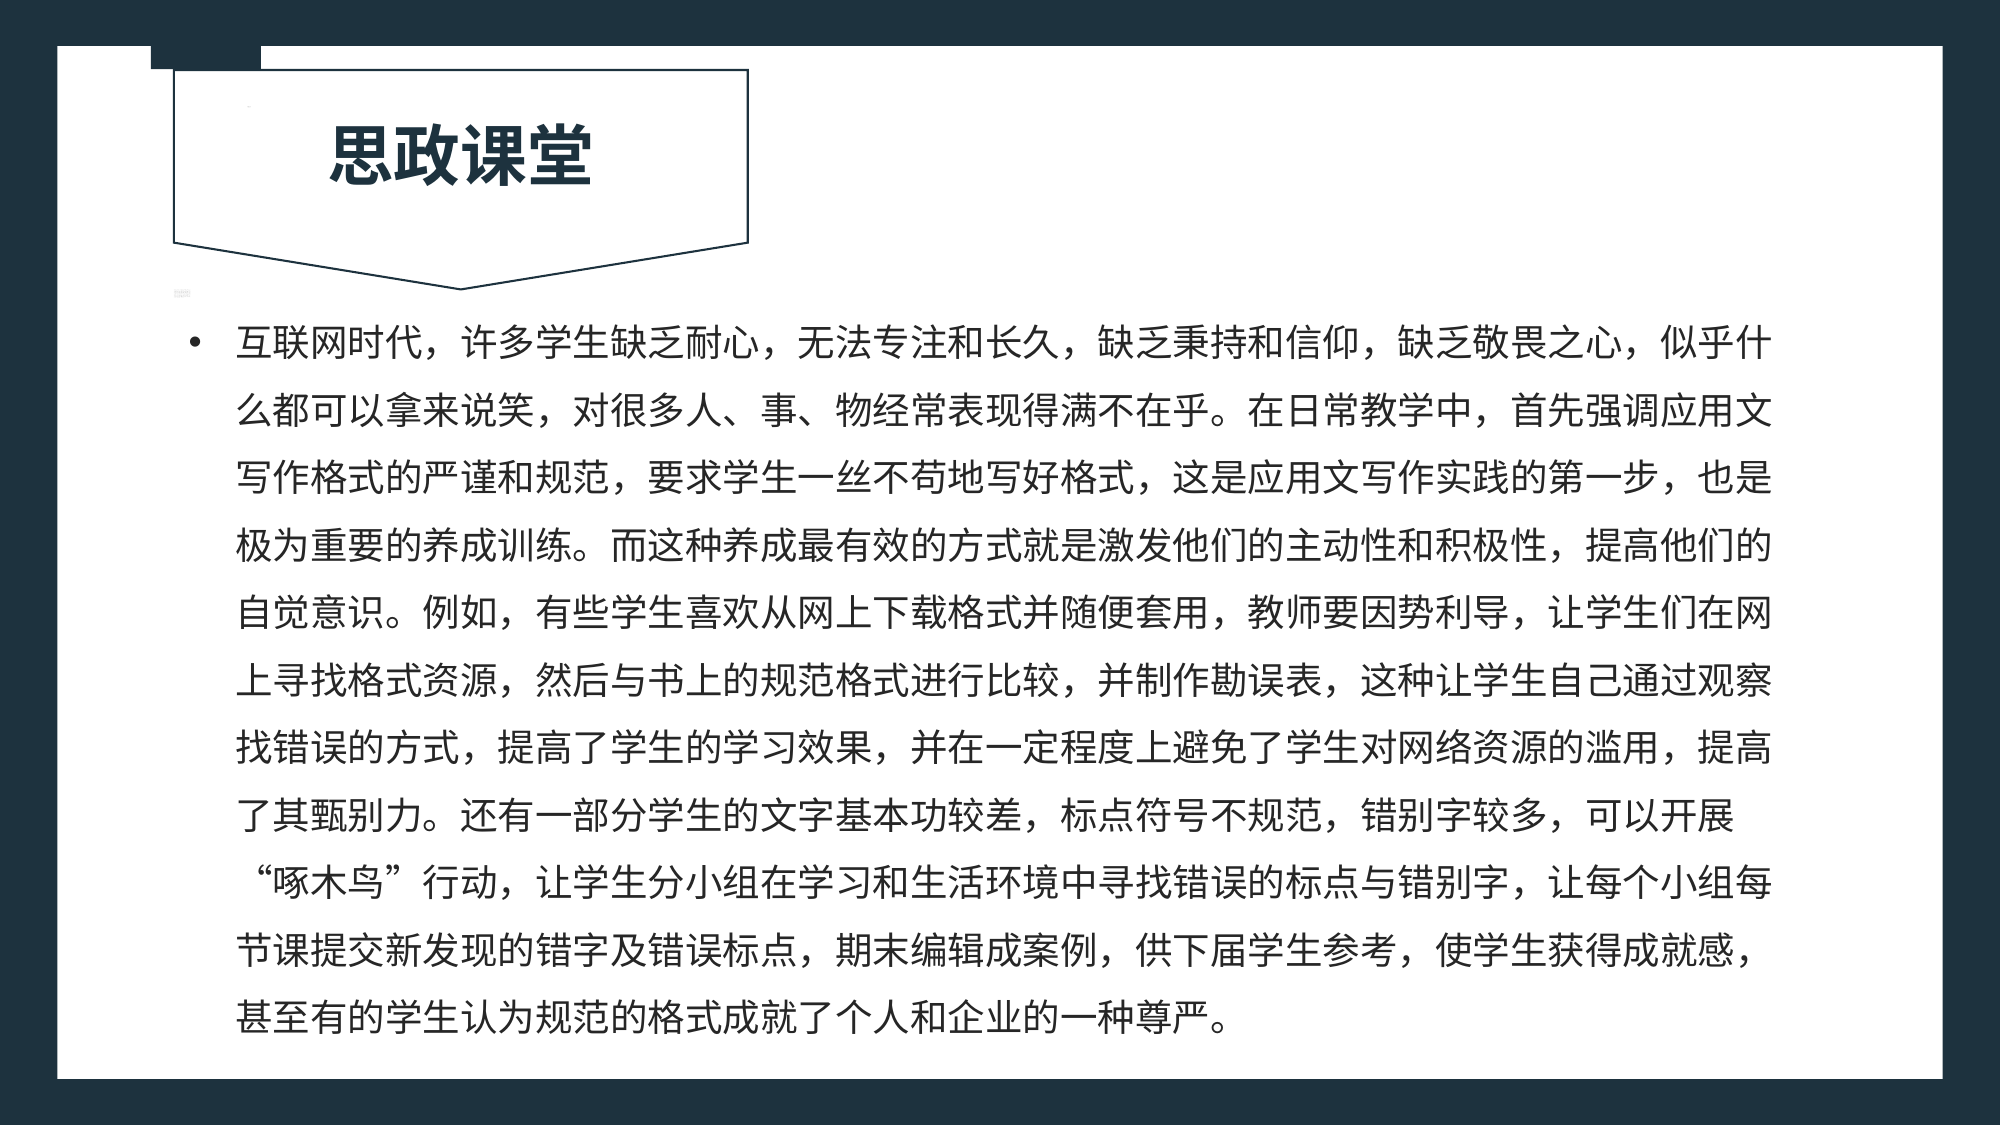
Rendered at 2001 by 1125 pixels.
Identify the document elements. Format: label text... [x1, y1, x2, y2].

text_box 思政课堂 [246, 106, 675, 201]
text_box 互联网时代，许多学生缺乏耐心，无法专注和长久，缺乏秉持和信仰，缺乏敬畏之心，似乎什么都可以拿来说笑，对很多人、事、物经常表现得满不在乎。在日常教学中，首先强调应用文写作格式的严谨和规范，要求学生一丝不苟地写好格式，这是应用文写作实践的第一步，也是极为重要的养成训练。而这种养成最有效的方式就是激发他们的主动性和积极性，提高他们的自觉意识。例如，有些学生喜欢从网上下载格式并随便套用，教师要因势利导，让学生们在网上寻找格式资源，然后与书上的规范格式进行比较，并制作勘误表，这种让学生自己通过观察找错误的方式，提高了学生的学习效果，并在一定程度上避免了学生对网络资源的滥用，提高了其甄别力。还有一部分学生的文字基本功较差，标点符号不规范，错别字较多，可以开展“啄木鸟”行动，让学生分小组在学习和生活环境中寻找错误的标点与错别字，让每个小组每节课提交新发现的错字及错误标点，期末编辑成案例，供下届学生参考，使学生获得成就感，甚至有的学生认为规范的格式成就了个人和企业的一种尊严。 [173, 289, 1800, 1047]
text_box [172, 68, 749, 289]
